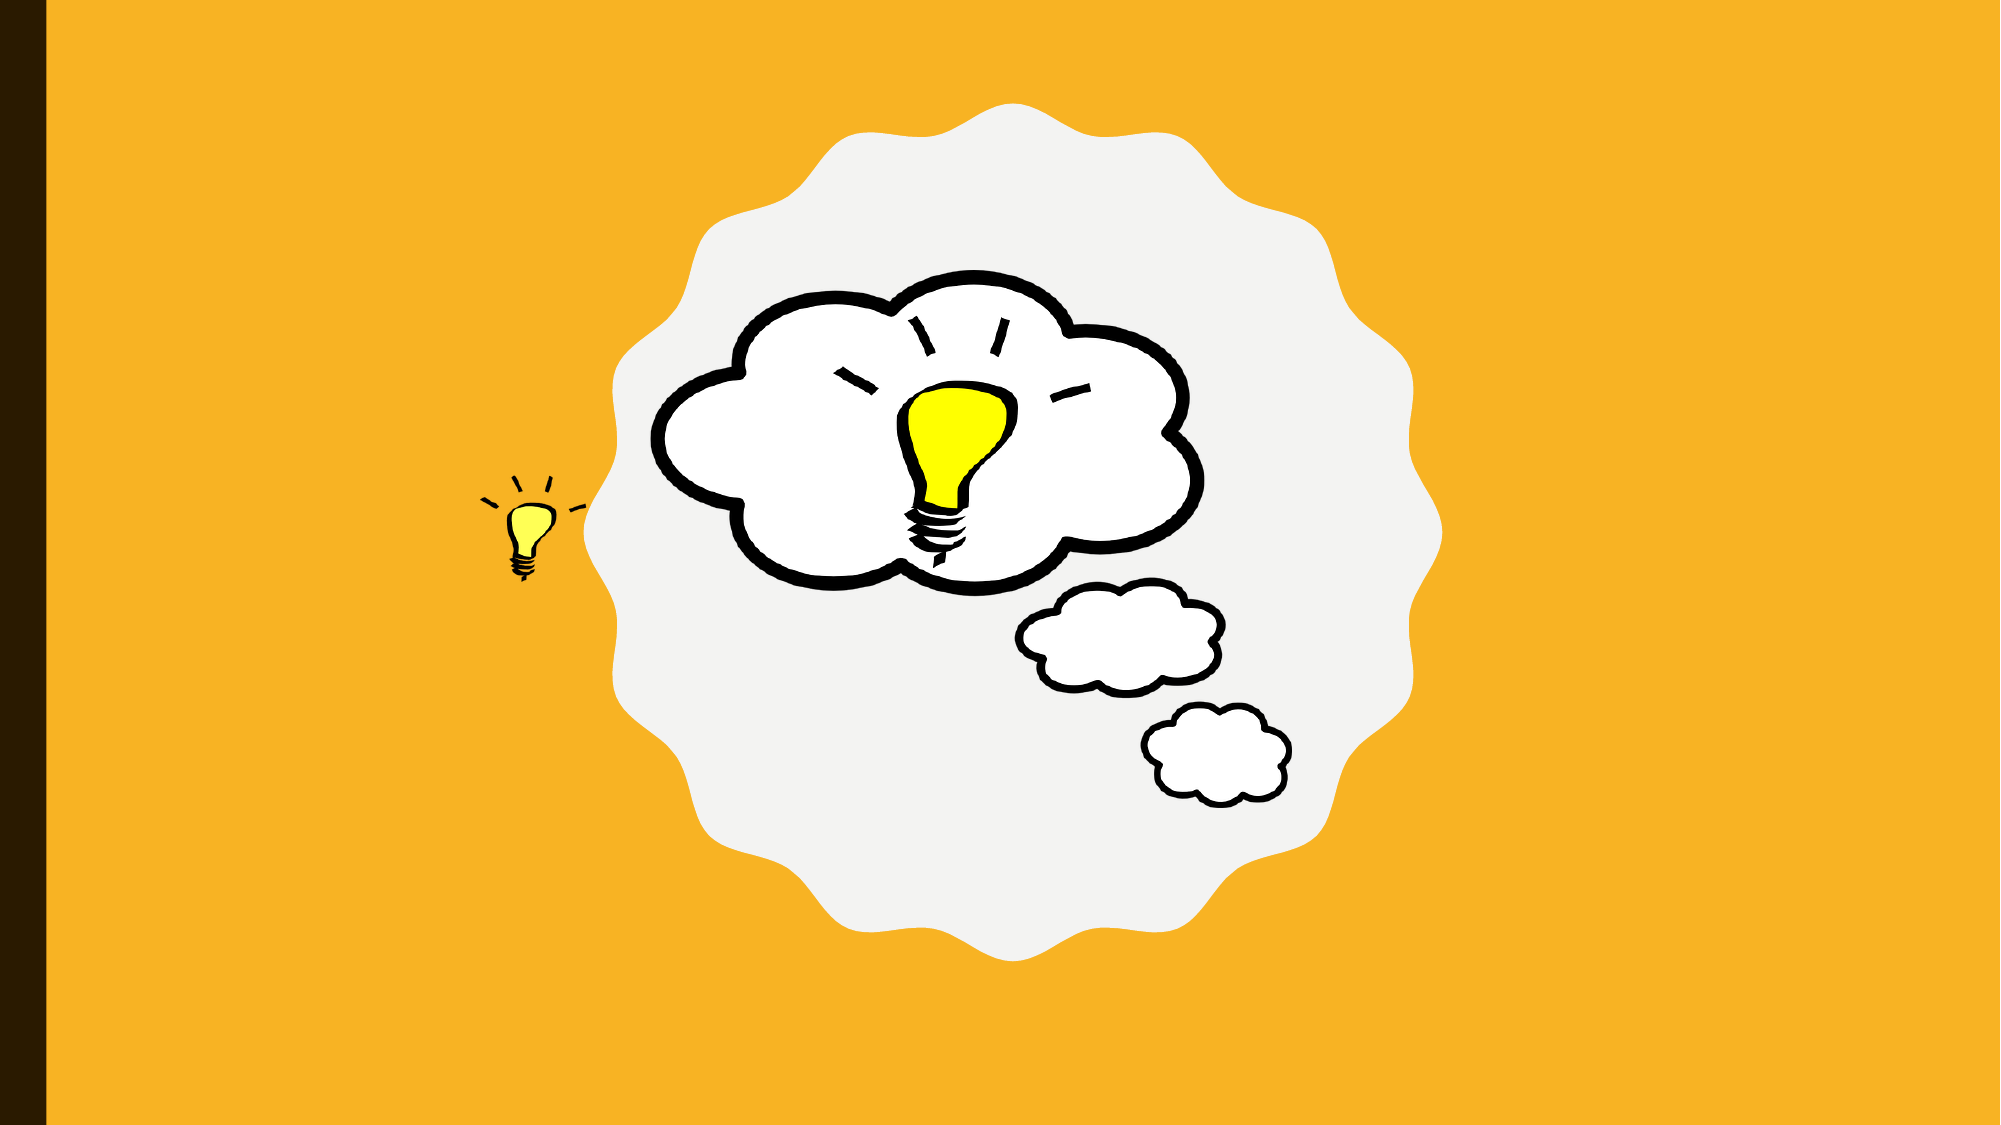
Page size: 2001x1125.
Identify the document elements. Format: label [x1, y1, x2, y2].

picture [479, 270, 1292, 808]
